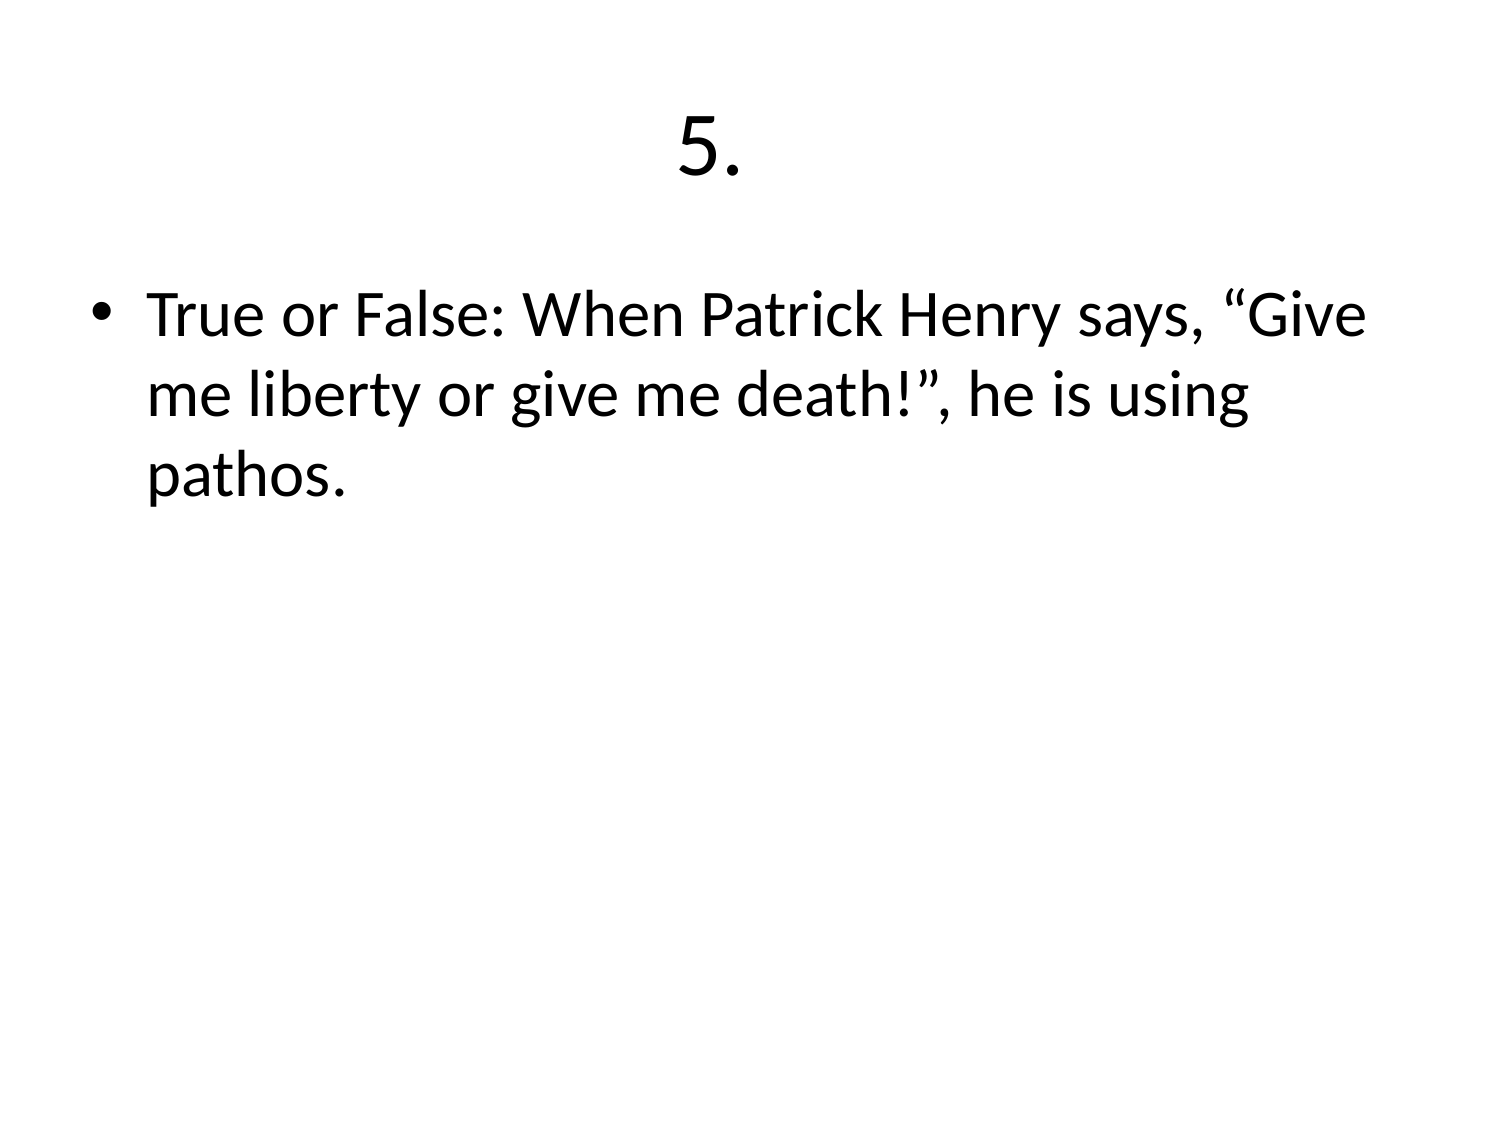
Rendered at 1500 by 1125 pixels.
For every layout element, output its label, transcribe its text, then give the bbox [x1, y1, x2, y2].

list True or False: When Patrick Henry says, “Give me liberty or give me death!”, he is using pathos. [75, 262, 1425, 1005]
title 5. [75, 45, 1425, 233]
